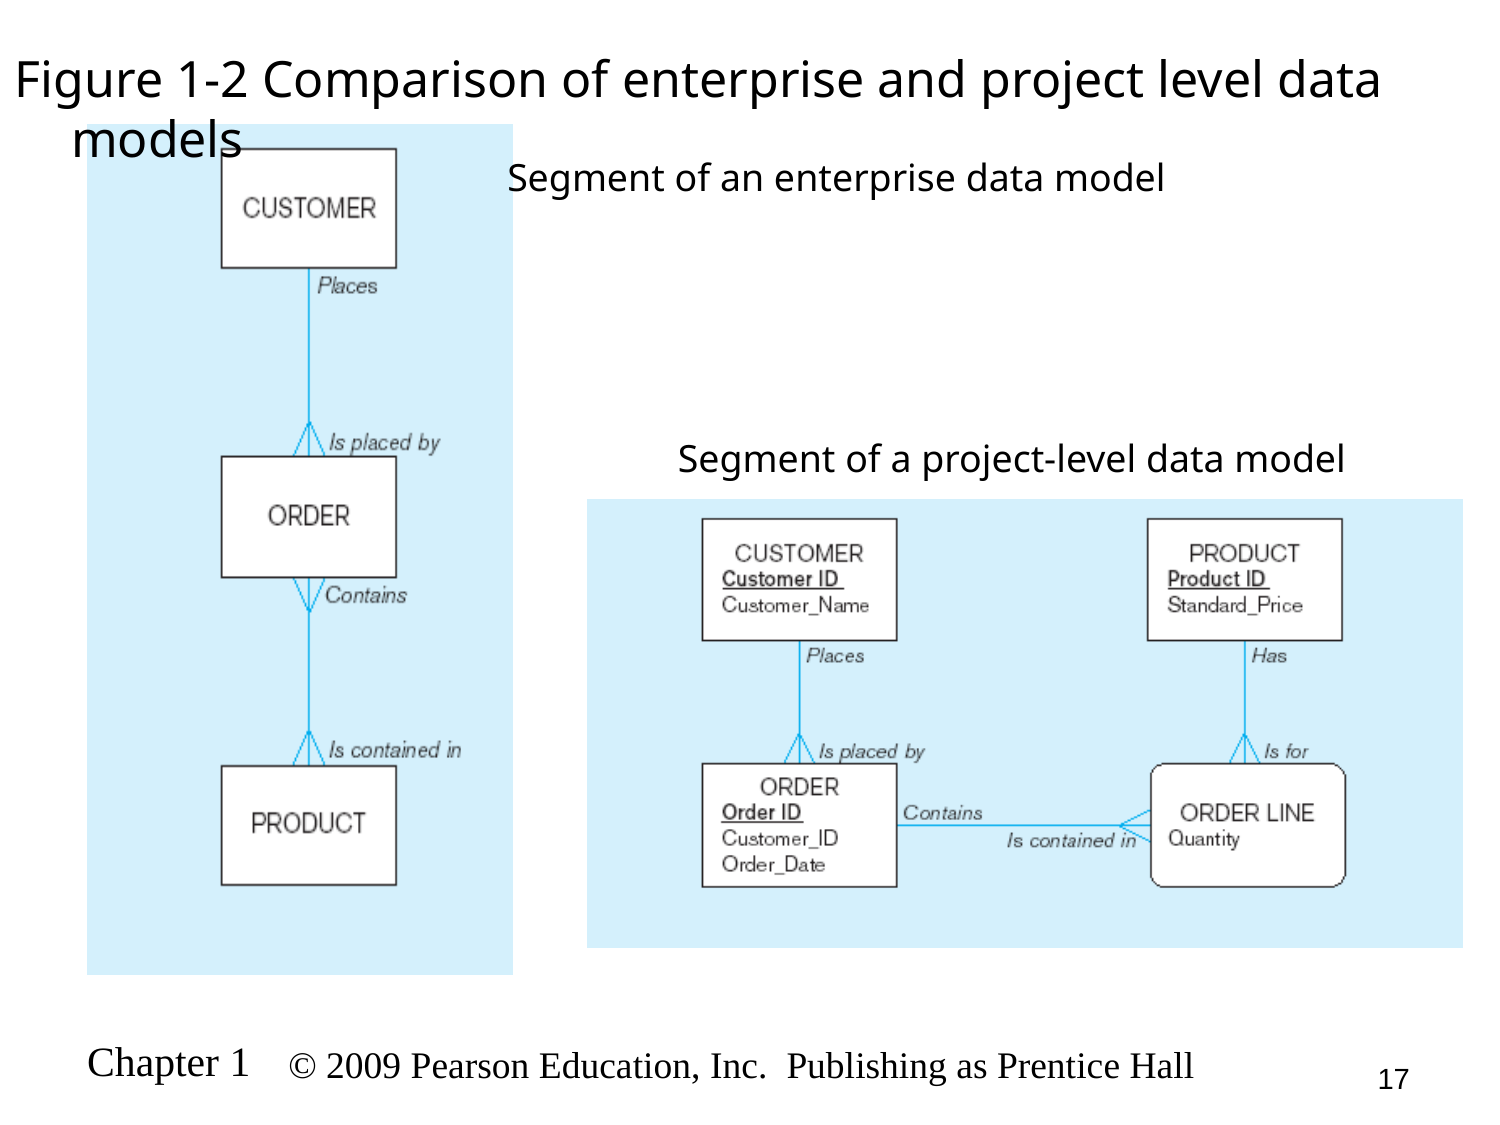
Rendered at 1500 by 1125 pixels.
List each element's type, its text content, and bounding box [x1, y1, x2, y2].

picture [587, 499, 1463, 949]
slide_number 17 [1074, 1024, 1426, 1103]
text_box Segment of an enterprise data model [516, 146, 1181, 207]
text_box Segment of a project-level data model [663, 427, 1362, 487]
text_box Figure 1-2 Comparison of enterprise and project level data models [0, 40, 1500, 116]
picture [87, 124, 513, 976]
